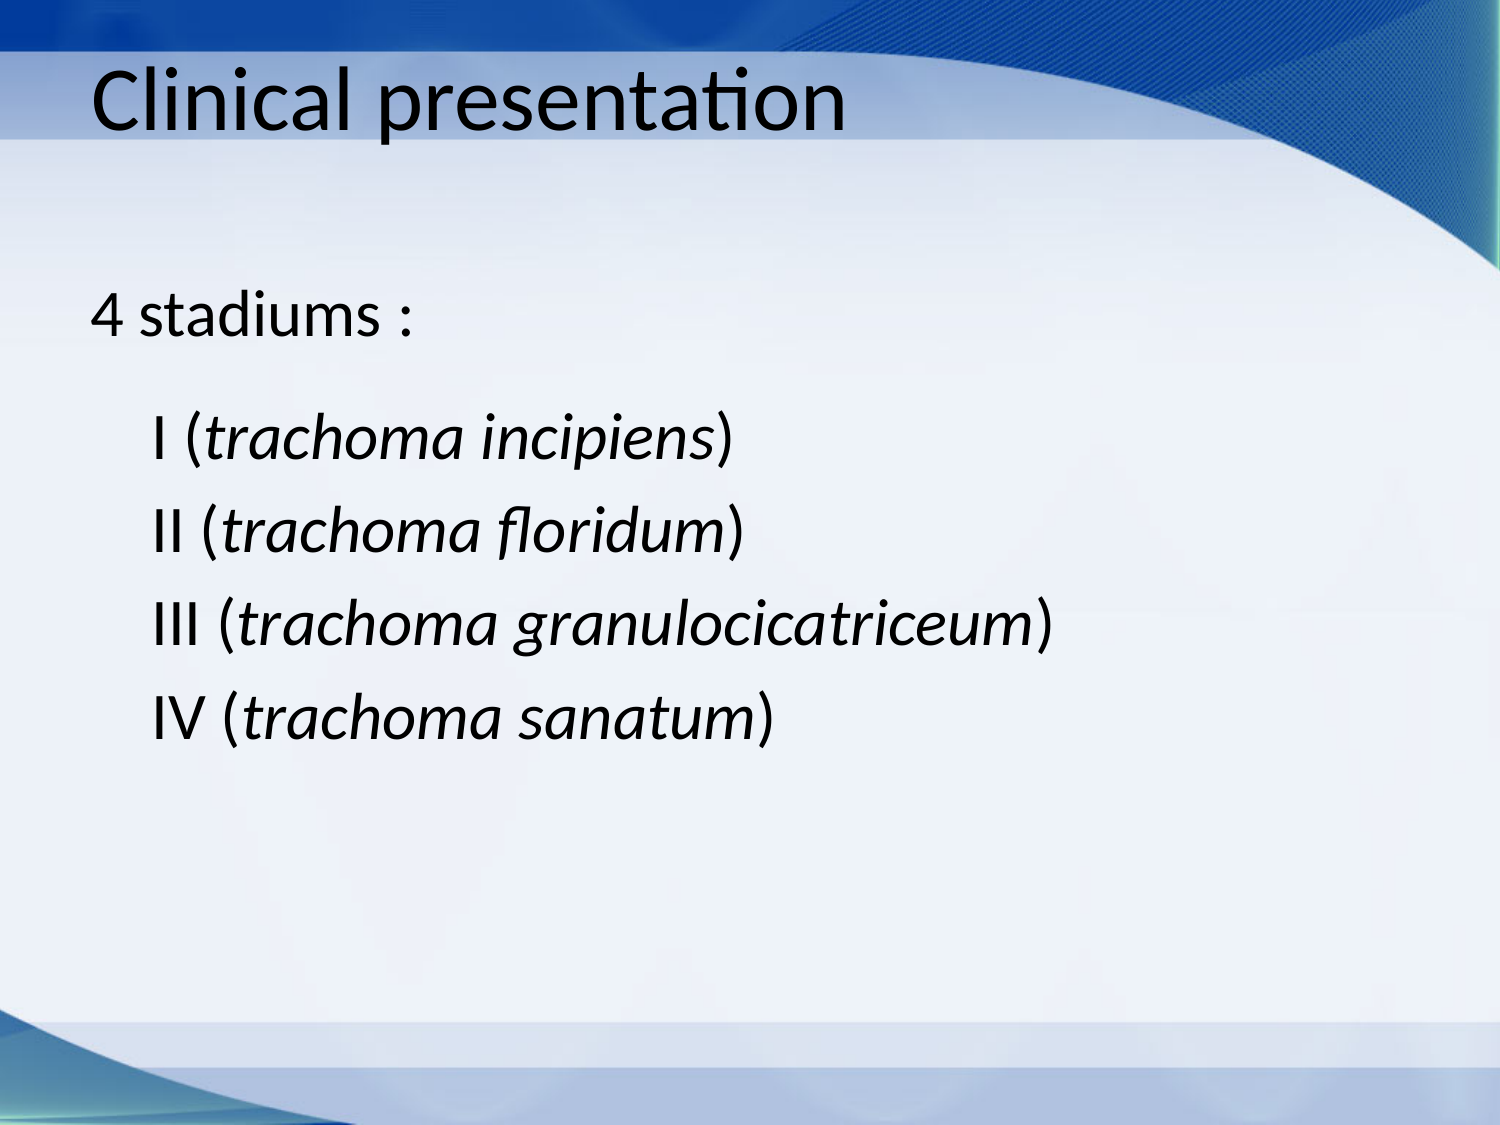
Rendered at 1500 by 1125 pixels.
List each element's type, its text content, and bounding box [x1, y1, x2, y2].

list 4 stadiums : I (trachoma incipiens) II (trachoma floridum) III (trachoma granulocicatriceum) IV (trachoma sanatum) [75, 262, 1425, 1005]
title Clinical presentation [76, 0, 1427, 188]
picture [0, 0, 1500, 1125]
